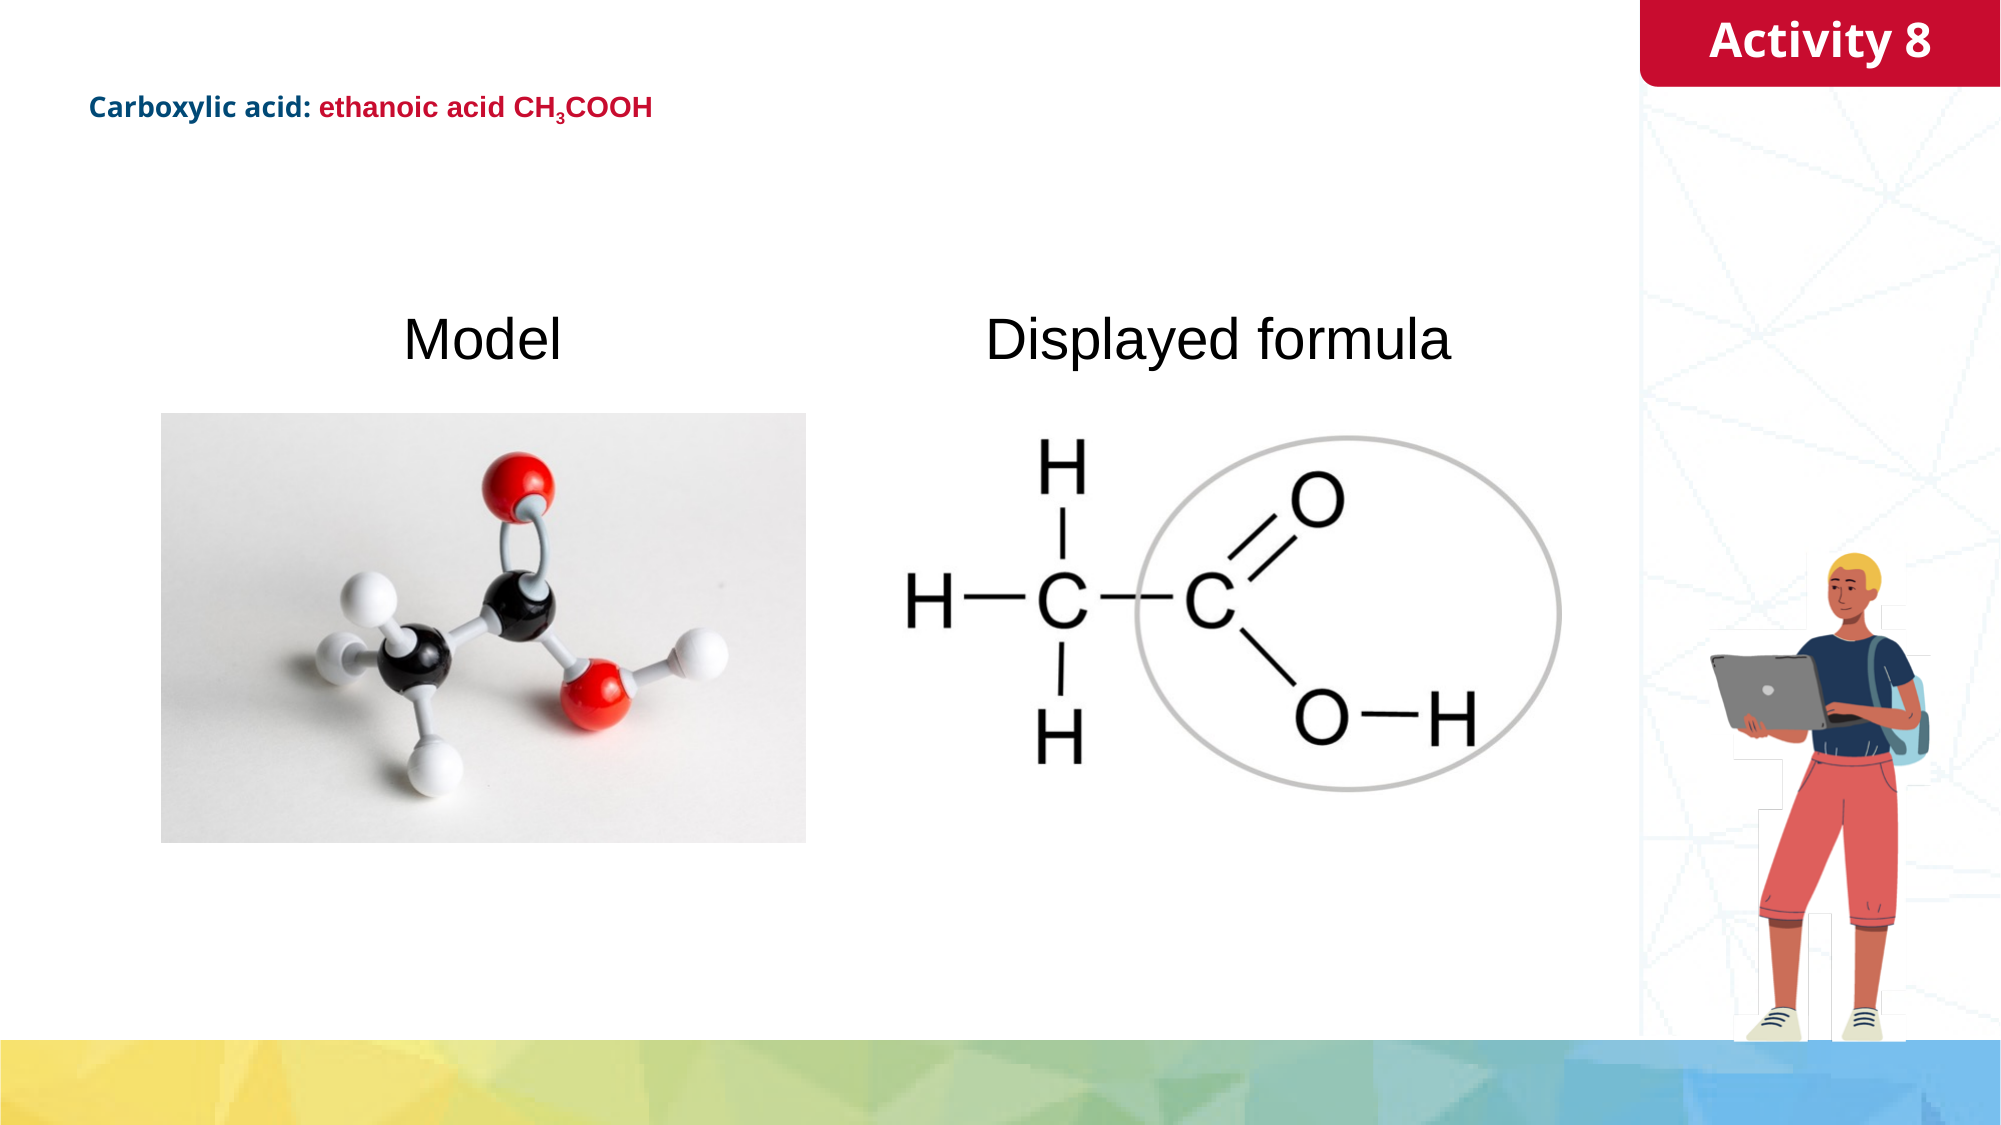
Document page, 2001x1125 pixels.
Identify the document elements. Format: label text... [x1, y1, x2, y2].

picture [0, 0, 2001, 1125]
picture [161, 413, 806, 843]
text_box Displayed formula [944, 314, 1494, 387]
picture [846, 413, 1562, 795]
text_box Model [208, 314, 758, 387]
title Carboxylic acid: ethanoic acid CH3COOH [88, 88, 1566, 161]
